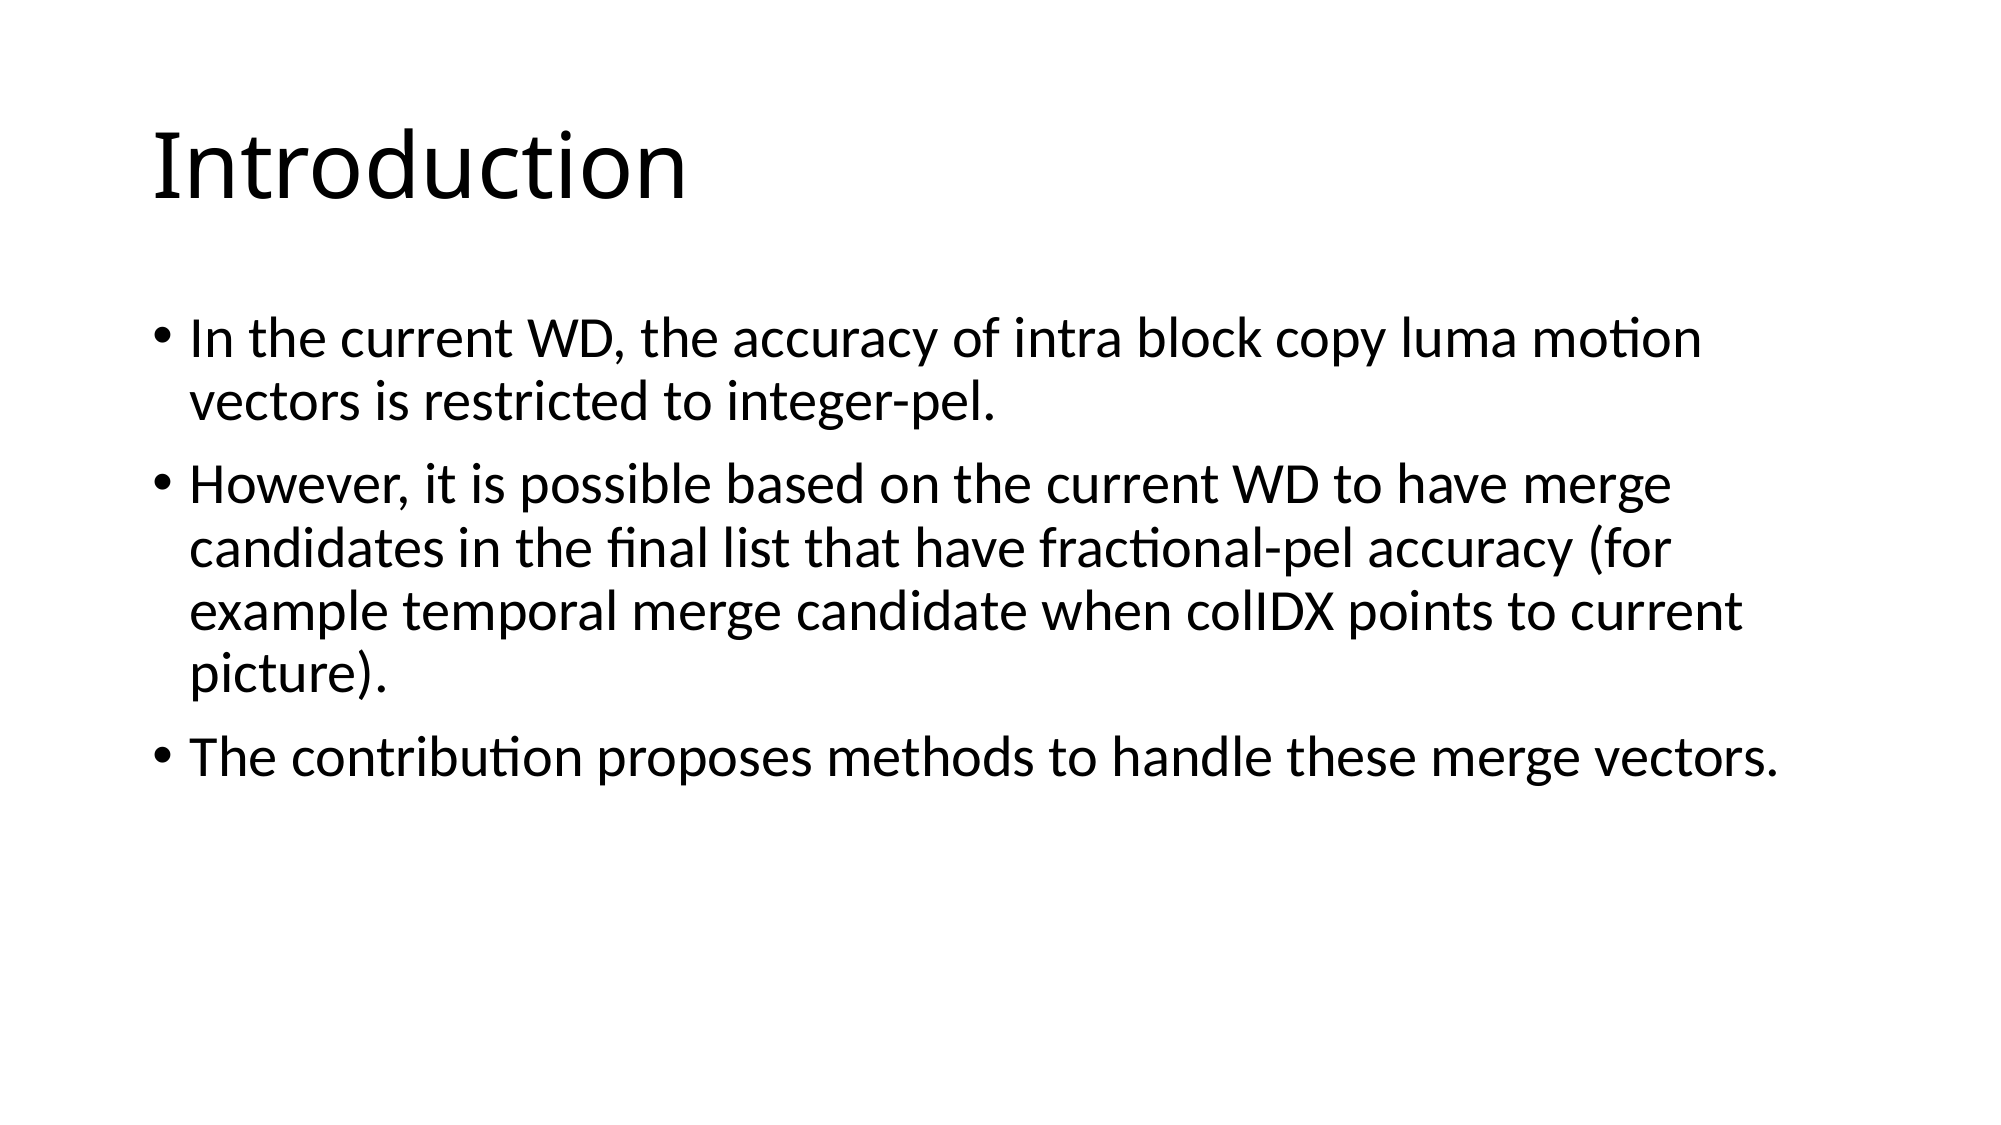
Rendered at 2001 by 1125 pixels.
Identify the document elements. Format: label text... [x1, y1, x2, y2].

list In the current WD, the accuracy of intra block copy luma motion vectors is restricted to integer-pel. However, it is possible based on the current WD to have merge candidates in the final list that have fractional-pel accuracy (for example temporal merge candidate when colIDX points to current picture). The contribution proposes methods to handle these merge vectors. [137, 299, 1863, 1014]
title Introduction [137, 59, 1863, 278]
